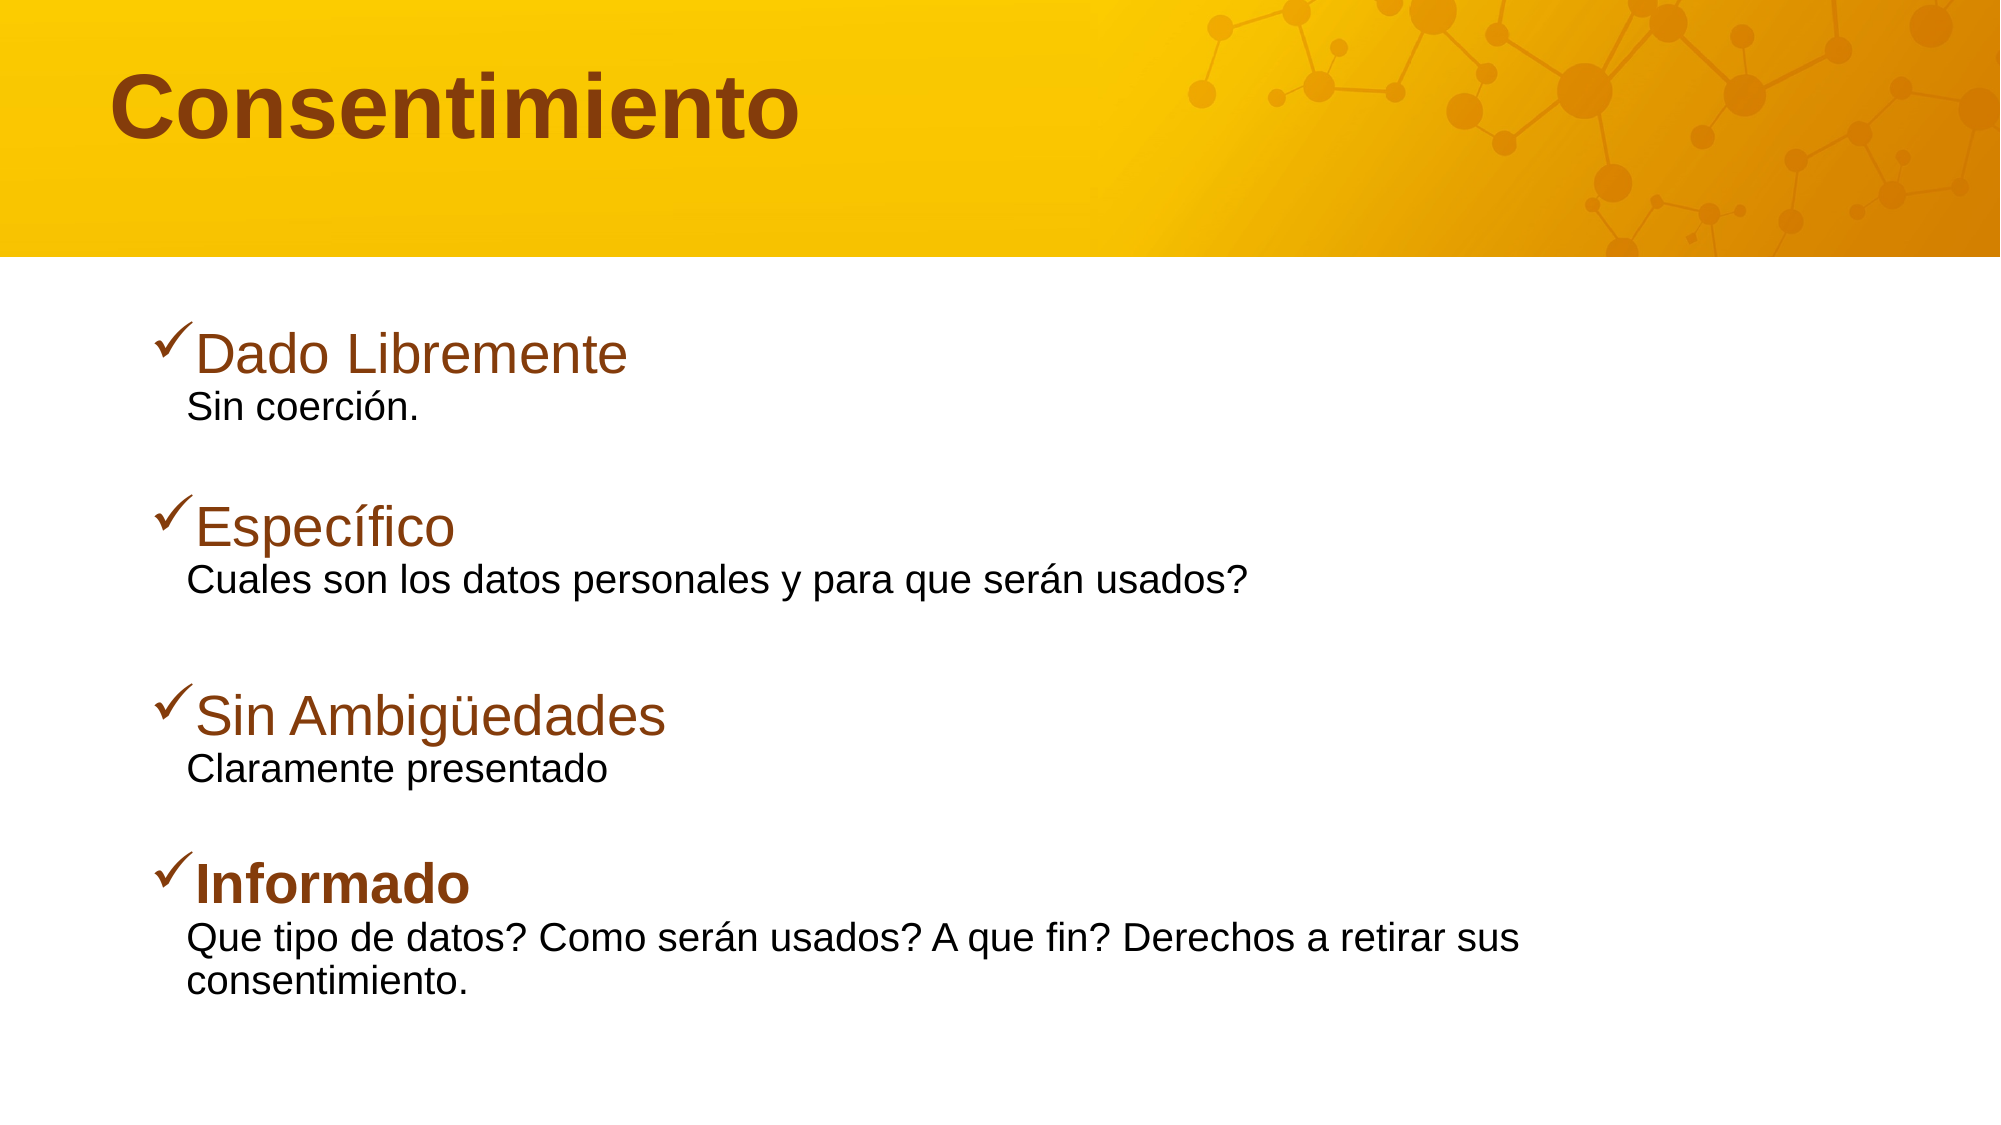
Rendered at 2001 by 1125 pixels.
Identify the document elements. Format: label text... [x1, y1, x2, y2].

picture [0, 0, 2000, 257]
title Consentimiento [94, 0, 1820, 218]
list Dado Libremente Sin coerción. Específico Cuales son los datos personales y para que serán usados? Sin Ambigüedades Claramente presentado Informado Que tipo de datos? Como serán usados? A que fin? Derechos a retirar sus consentimiento. [135, 317, 1782, 1059]
